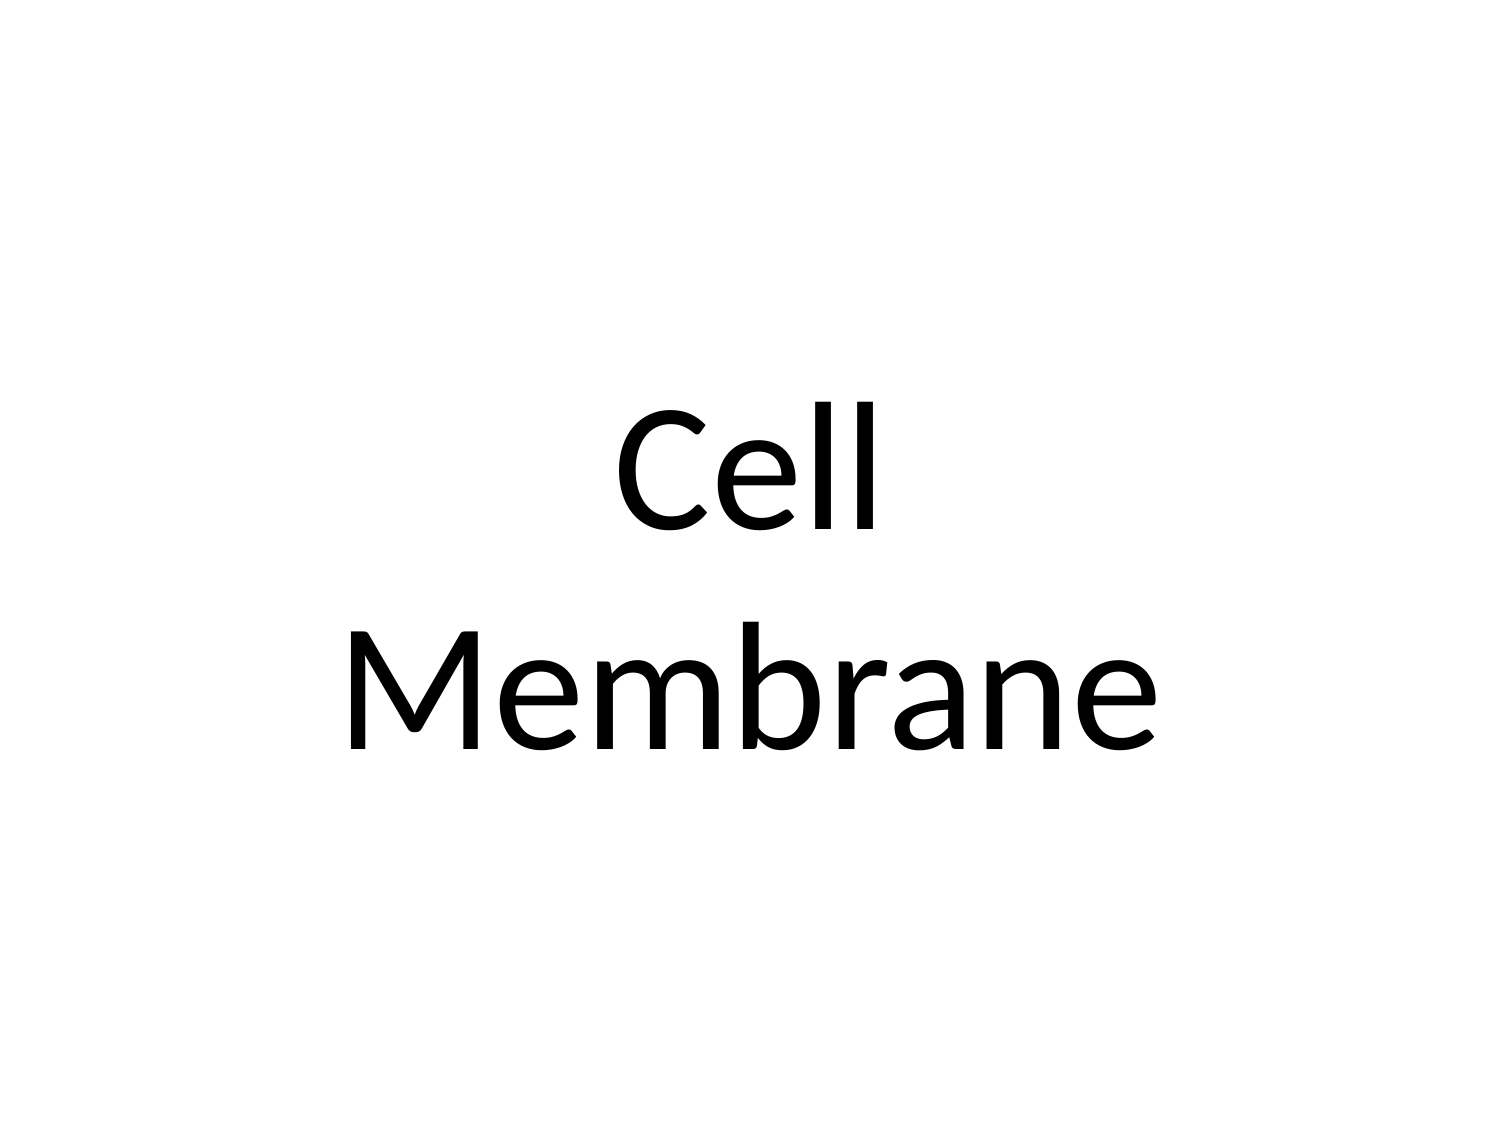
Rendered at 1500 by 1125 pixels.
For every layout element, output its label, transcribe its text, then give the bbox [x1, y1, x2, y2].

title Cell Membrane [75, 45, 1425, 1088]
